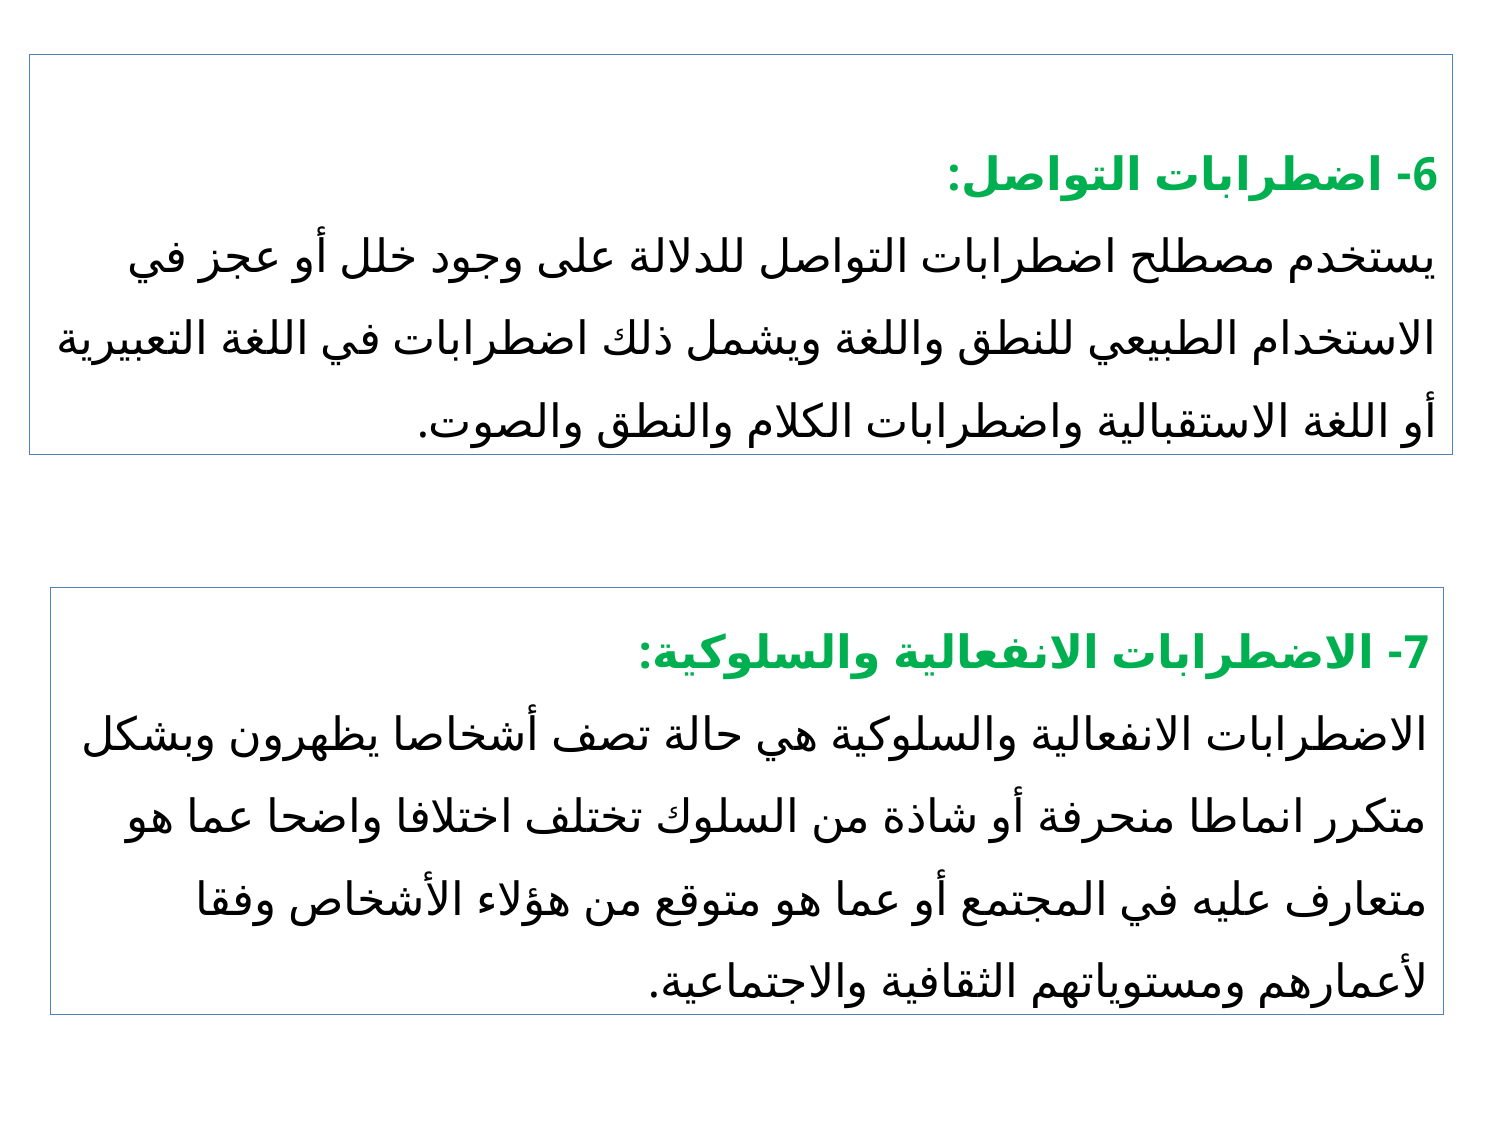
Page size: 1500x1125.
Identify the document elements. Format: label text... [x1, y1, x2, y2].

text_box 6- اضطرابات التواصل: يستخدم مصطلح اضطرابات التواصل للدلالة على وجود خلل أو عجز في الاستخدام الطبيعي للنطق واللغة ويشمل ذلك اضطرابات في اللغة التعبيرية أو اللغة الاستقبالية واضطرابات الكلام والنطق والصوت. [29, 54, 1453, 455]
text_box 7- الاضطرابات الانفعالية والسلوكية: الاضطرابات الانفعالية والسلوكية هي حالة تصف أشخاصا يظهرون وبشكل متكرر انماطا منحرفة أو شاذة من السلوك تختلف اختلافا واضحا عما هو متعارف عليه في المجتمع أو عما هو متوقع من هؤلاء الأشخاص وفقا لأعمارهم ومستوياتهم الثقافية والاجتماعية. [50, 587, 1444, 1015]
